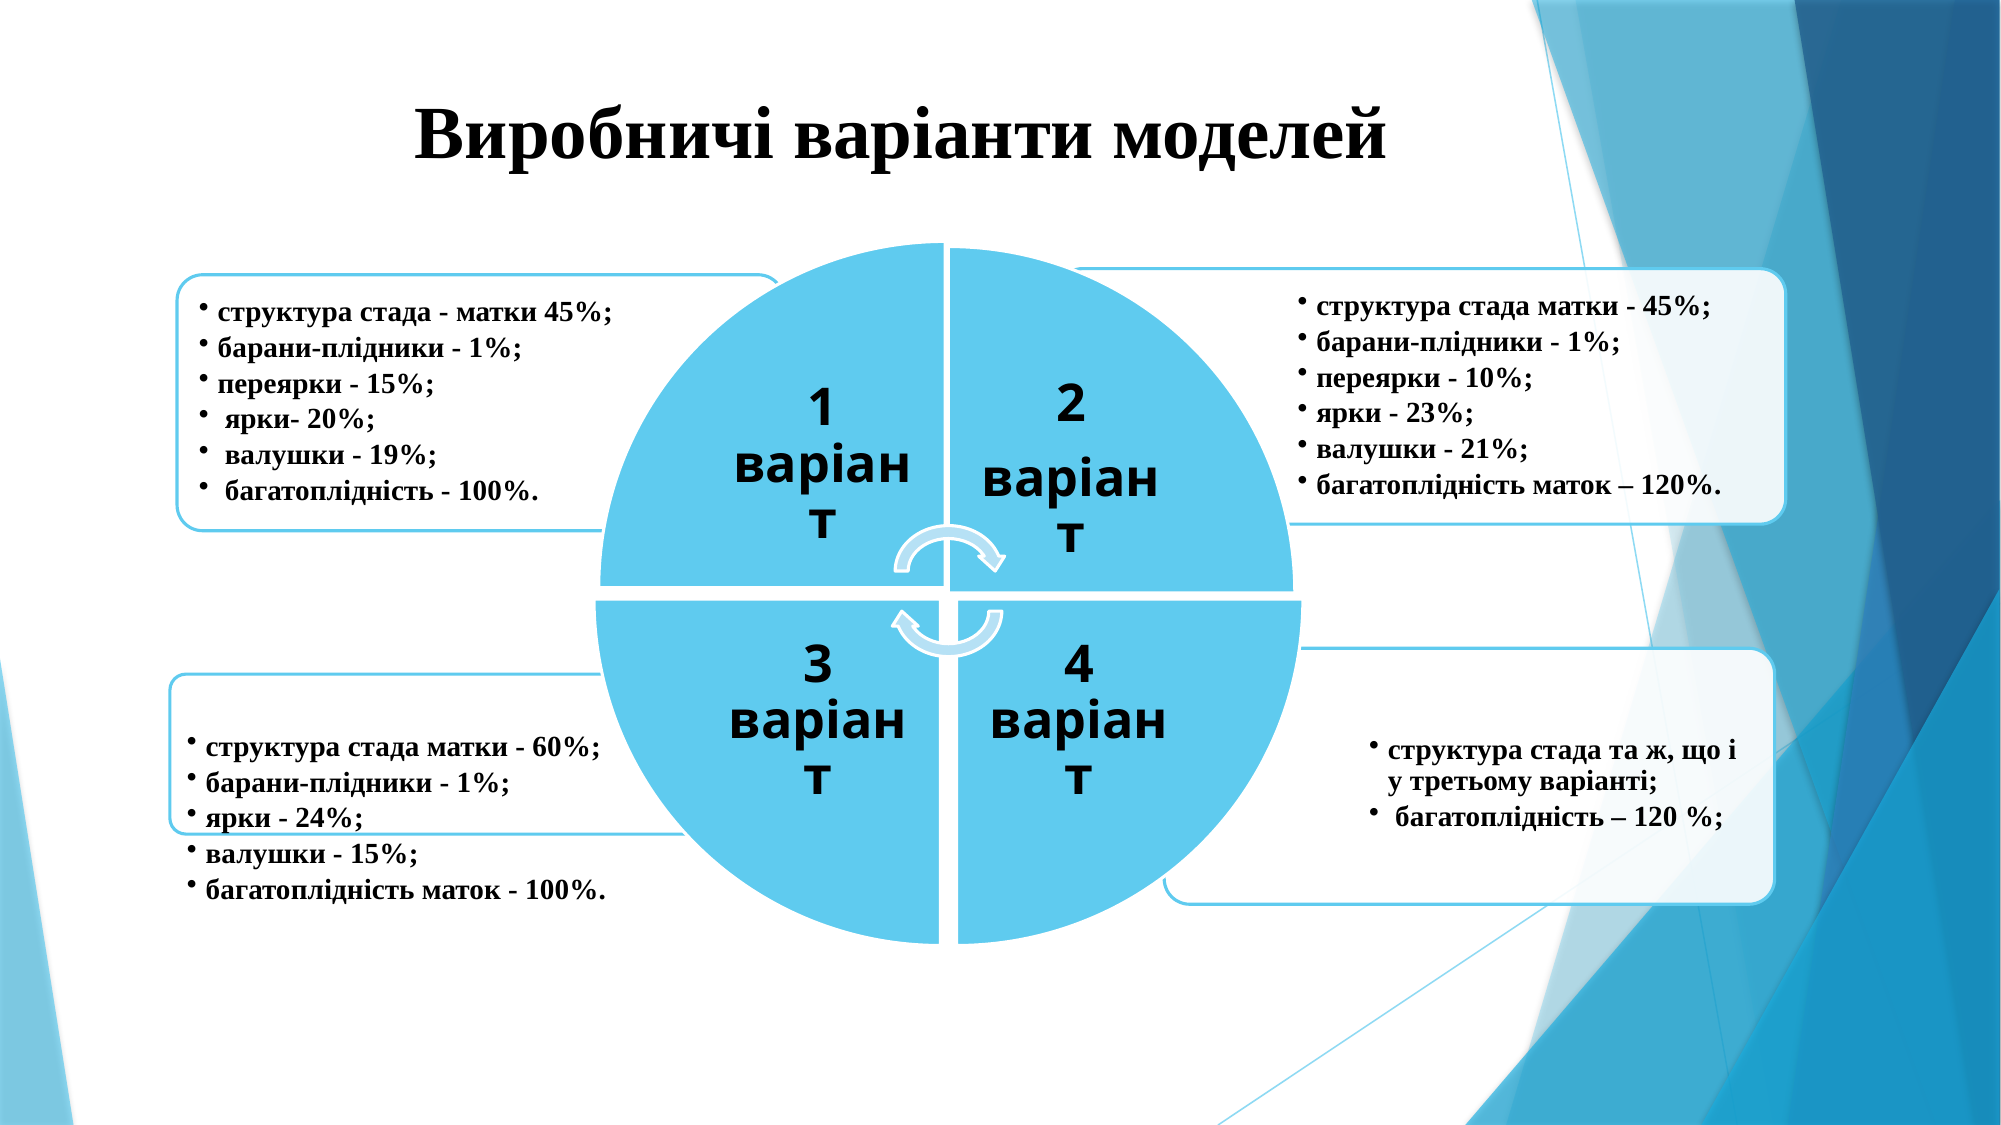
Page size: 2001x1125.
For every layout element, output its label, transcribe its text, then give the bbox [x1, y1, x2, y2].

title Виробничі варіанти моделей [205, 76, 1617, 190]
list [110, 190, 1787, 992]
